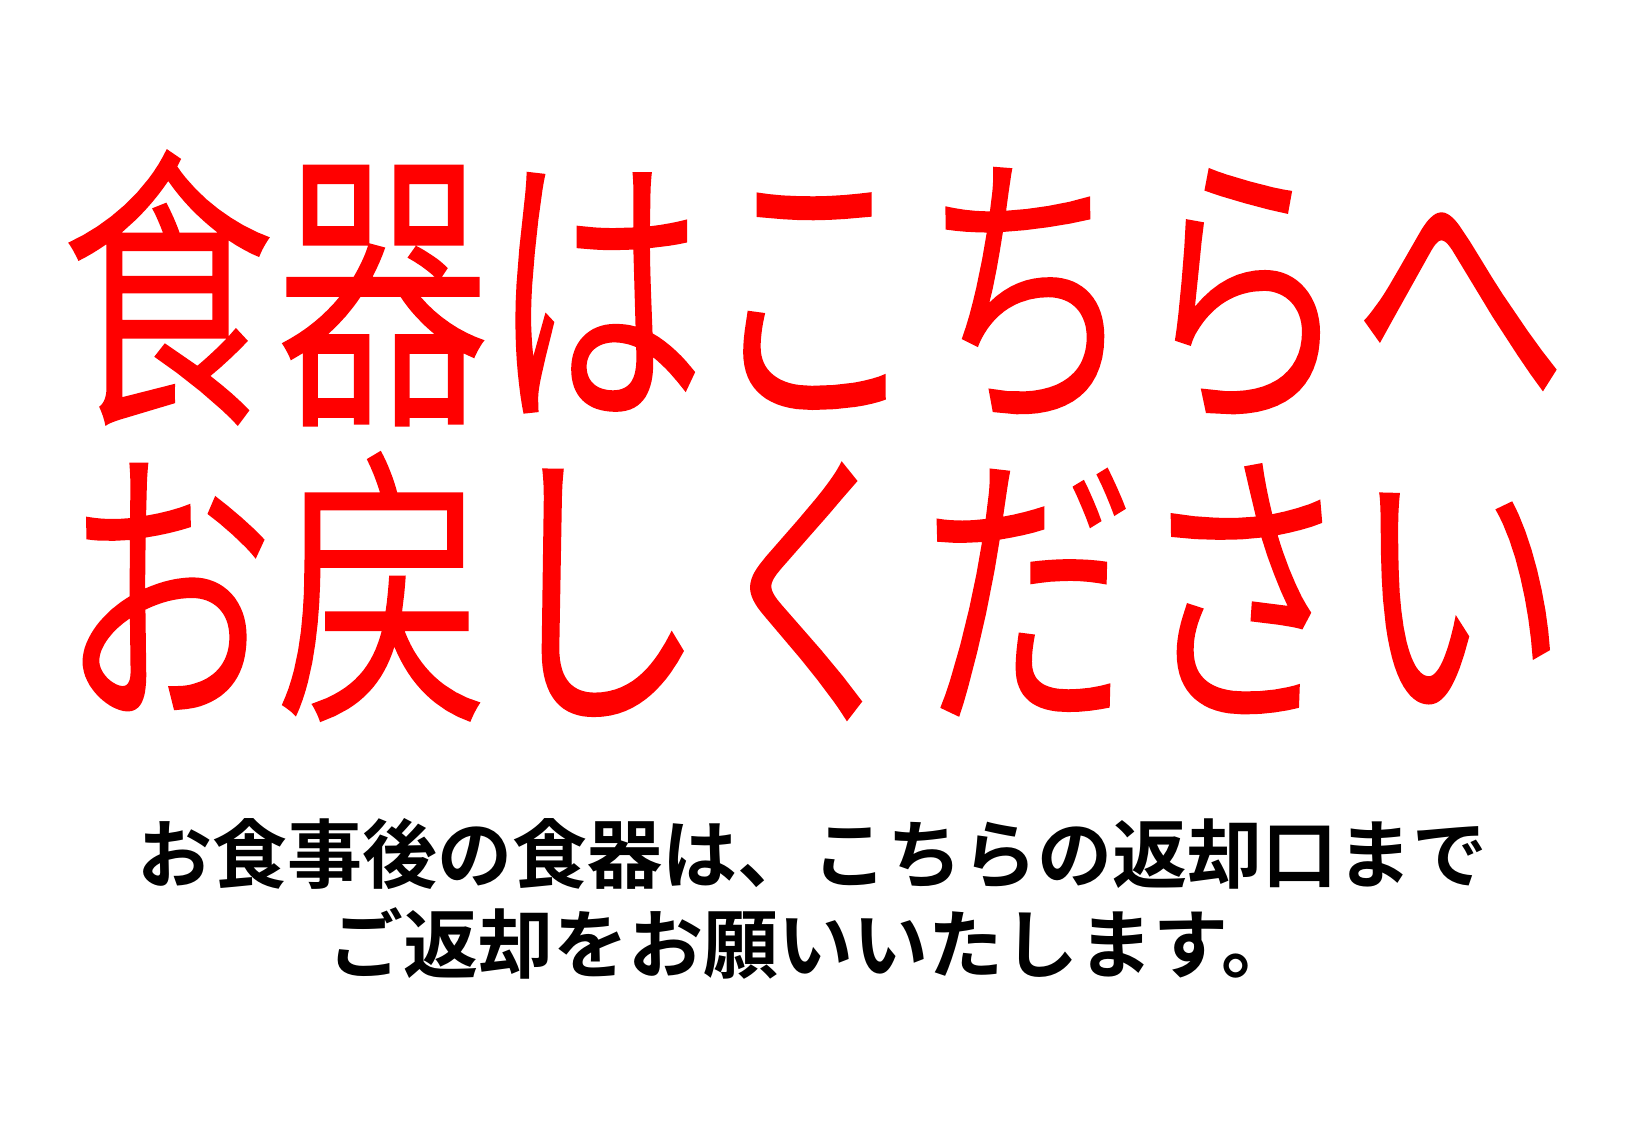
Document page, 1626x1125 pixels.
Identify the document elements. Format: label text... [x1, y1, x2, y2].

text_box お食事後の食器は、こちらの返却口まで ご返却をお願いいたします。 [68, 800, 1557, 995]
